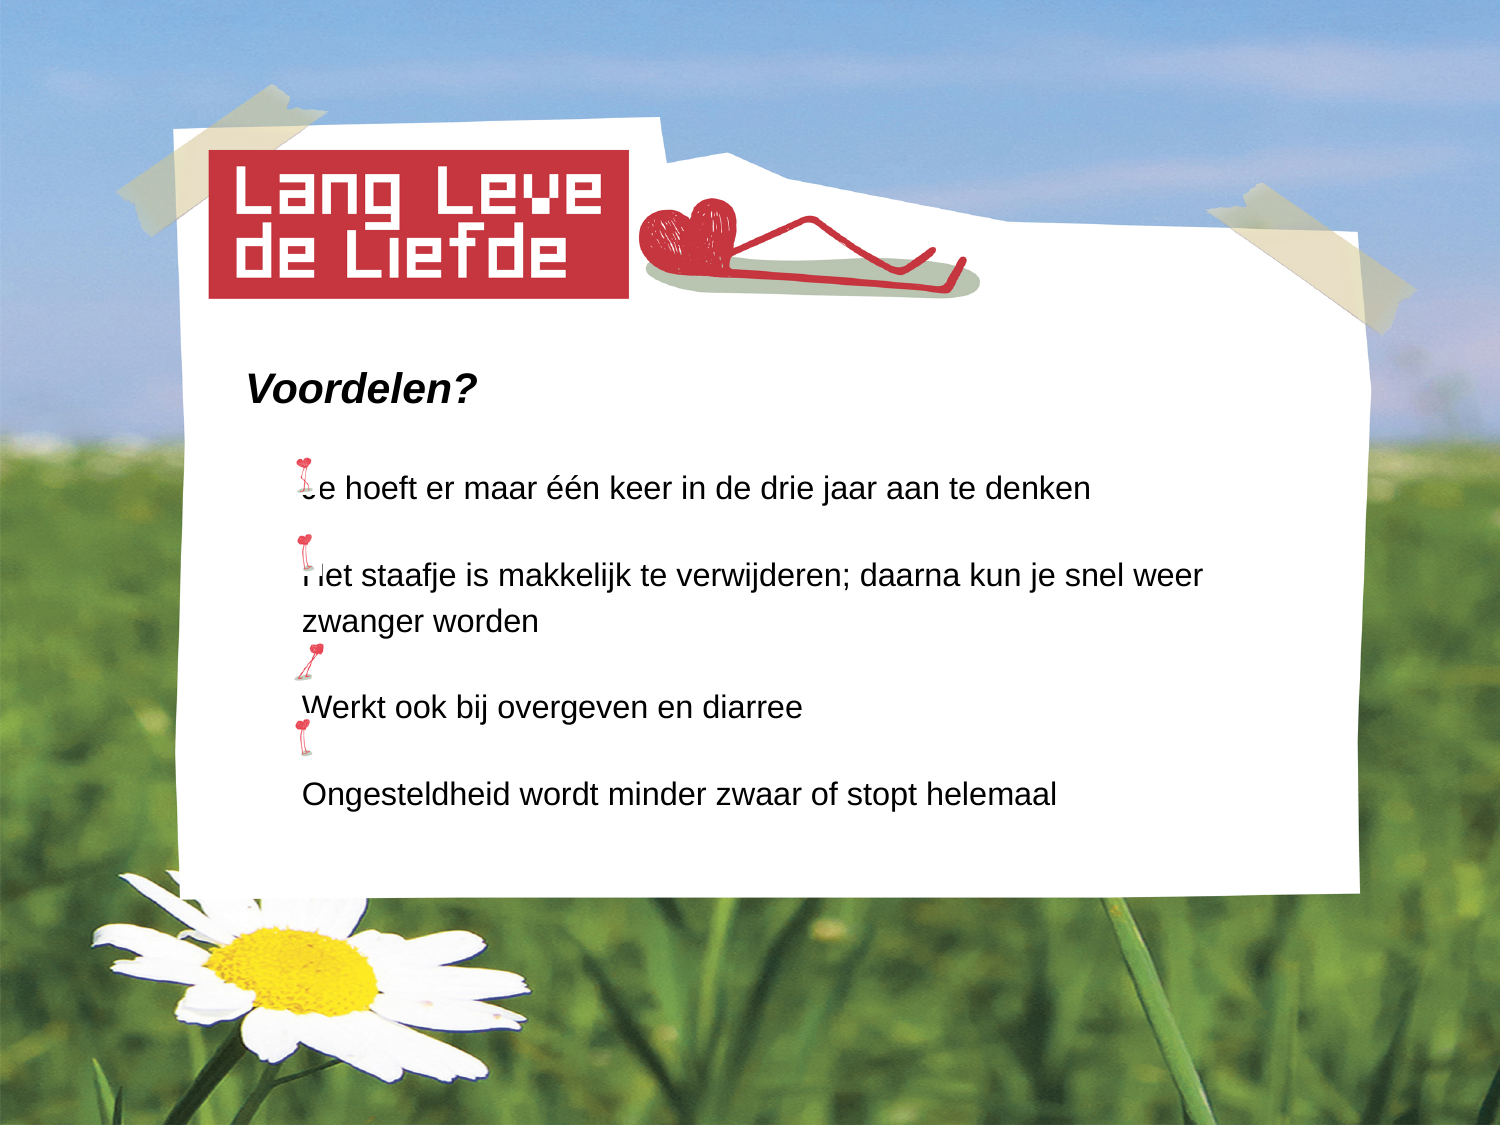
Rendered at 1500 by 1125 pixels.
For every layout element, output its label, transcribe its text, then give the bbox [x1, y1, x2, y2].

list Voordelen? Je hoeft er maar één keer in de drie jaar aan te denken Het staafje is makkelijk te verwijderen; daarna kun je snel weer zwanger worden Werkt ook bij overgeven en diarree Ongesteldheid wordt minder zwaar of stopt helemaal [205, 353, 1327, 915]
picture [0, 0, 1500, 1125]
